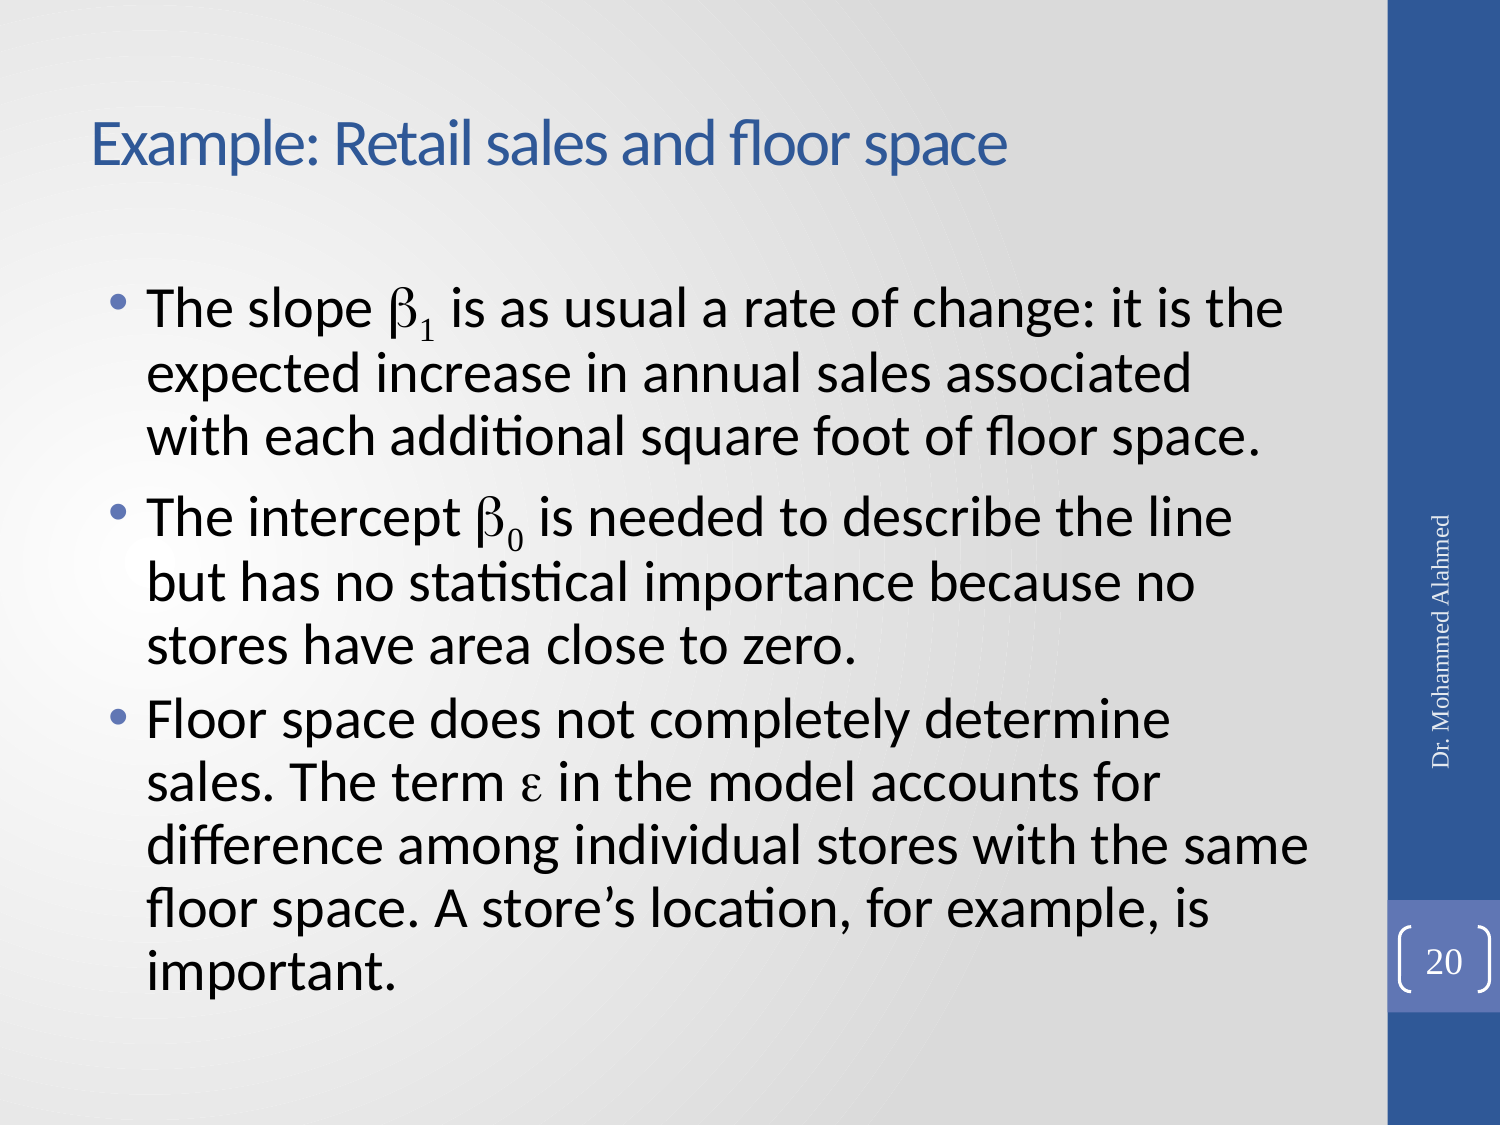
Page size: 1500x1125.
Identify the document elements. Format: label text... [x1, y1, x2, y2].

slide_number 20 [1397, 925, 1492, 994]
footer Dr. Mohammed Alahmed [1408, 500, 1469, 889]
title Example: Retail sales and floor space [75, 45, 1325, 233]
list The slope 1 is as usual a rate of change: it is the expected increase in annual sales associated with each additional square foot of floor space. The intercept 0 is needed to describe the line but has no statistical importance because no stores have area close to zero. Floor space does not completely determine sales. The term  in the model accounts for difference among individual stores with the same floor space. A store’s location, for example, is important. [75, 262, 1325, 1050]
